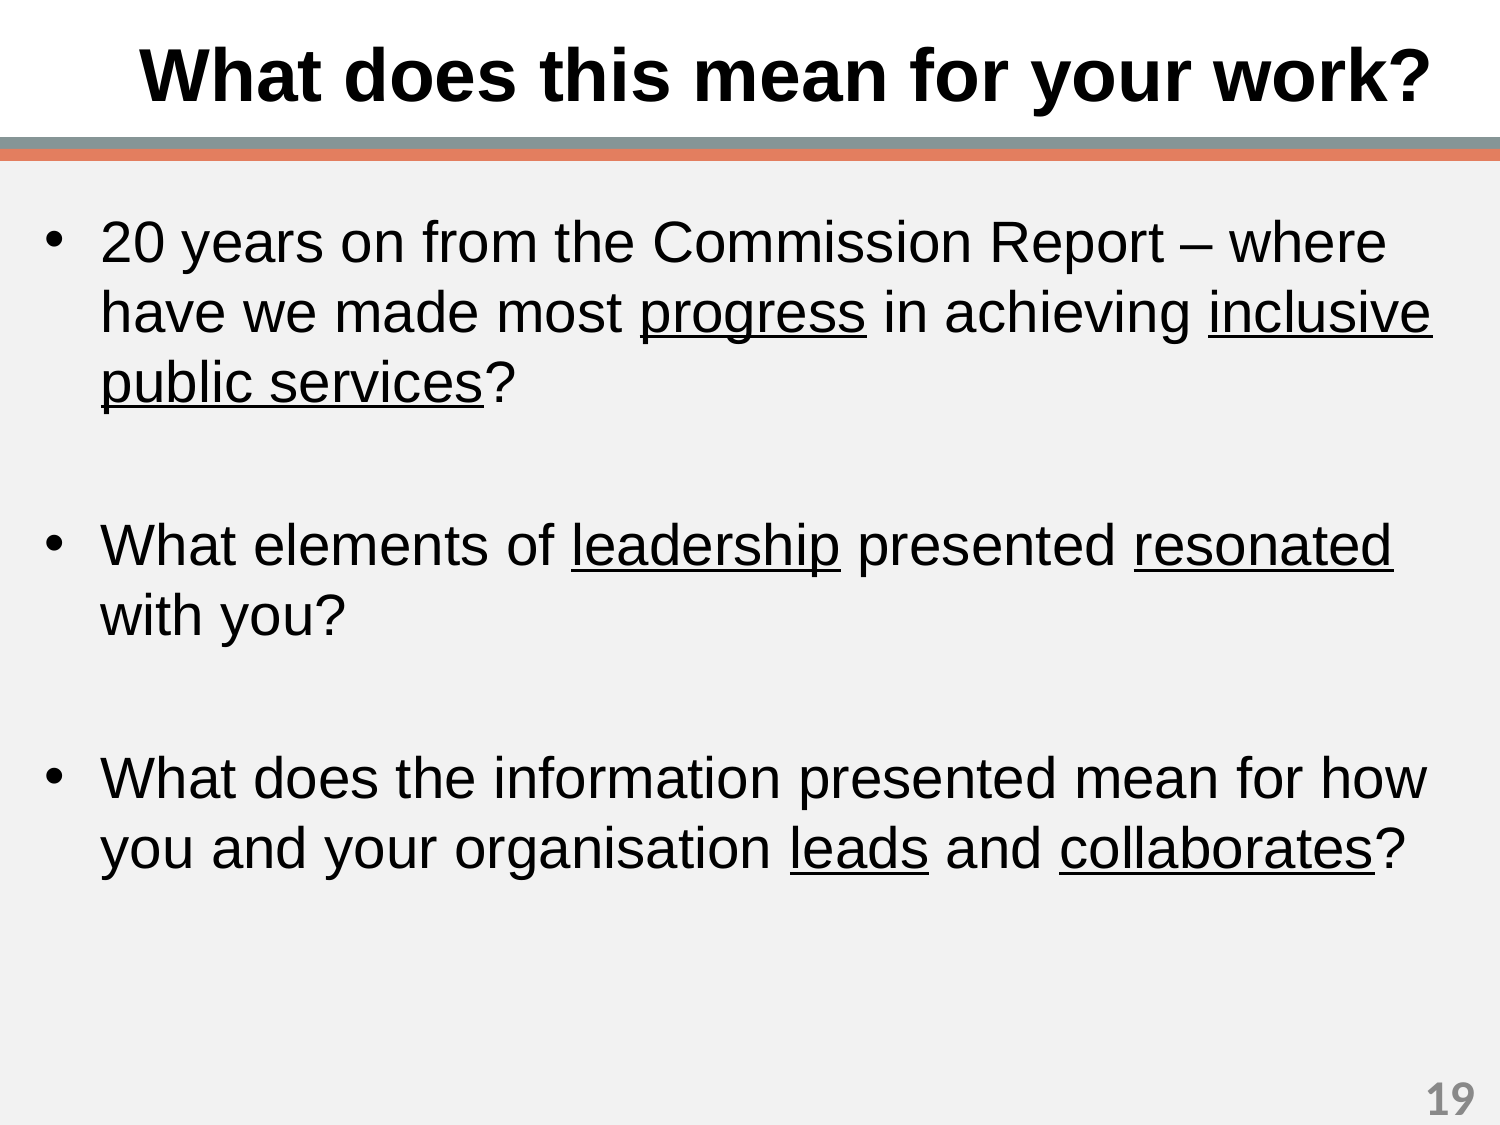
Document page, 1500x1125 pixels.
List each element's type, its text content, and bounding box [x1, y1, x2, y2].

list 20 years on from the Commission Report – where have we made most progress in achieving inclusive public services? What elements of leadership presented resonated with you? What does the information presented mean for how you and your organisation leads and collaborates? [29, 196, 1463, 1118]
slide_number 18 [1139, 1065, 1490, 1125]
title What does this mean for your work? [112, 12, 1463, 131]
